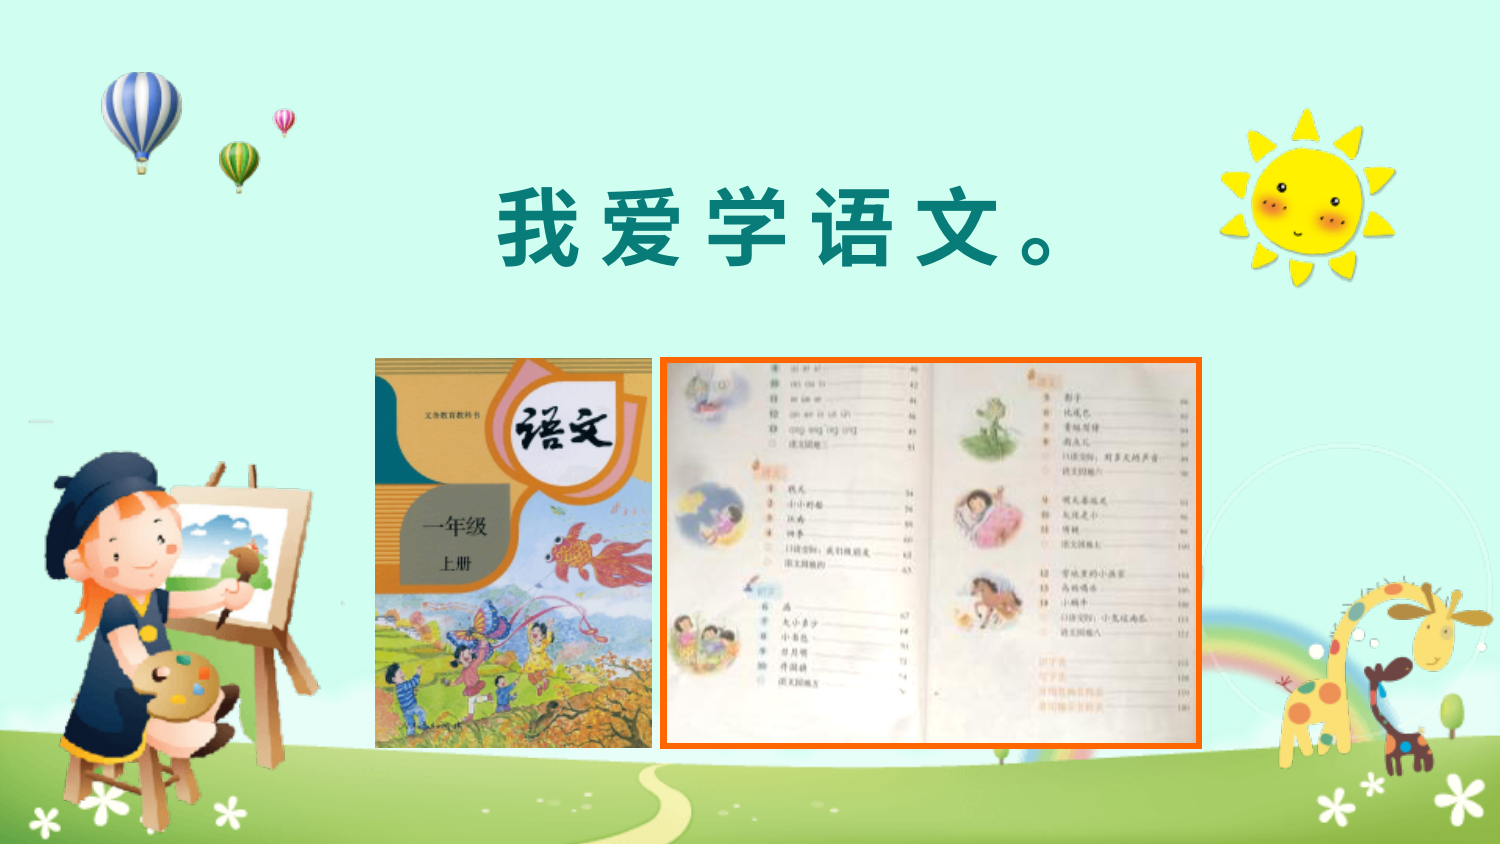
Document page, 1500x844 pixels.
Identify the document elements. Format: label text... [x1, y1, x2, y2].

picture [91, 60, 306, 203]
picture [0, 358, 1500, 844]
text_box 我 爱 学 语 文 。 [480, 136, 1157, 285]
picture [1195, 92, 1414, 311]
